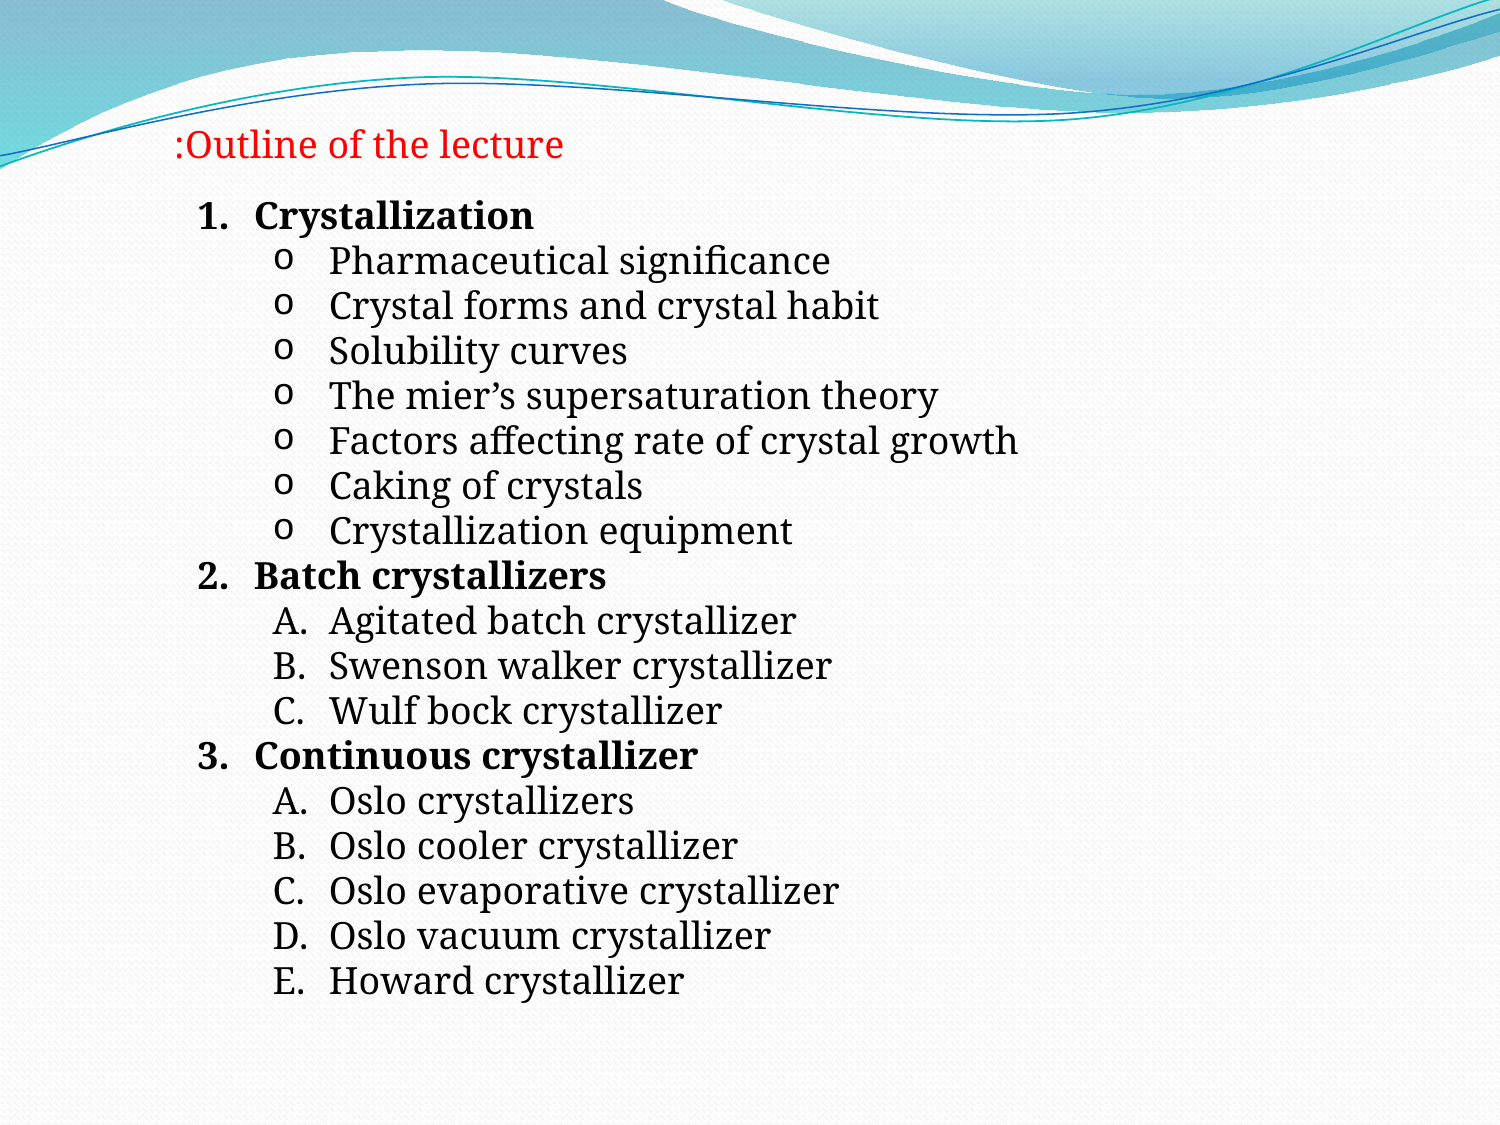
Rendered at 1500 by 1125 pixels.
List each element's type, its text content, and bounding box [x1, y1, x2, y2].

text_box Outline of the lecture: [159, 113, 621, 174]
text_box Crystallization Pharmaceutical significance Crystal forms and crystal habit Solubility curves The mier’s supersaturation theory Factors affecting rate of crystal growth Caking of crystals Crystallization equipment Batch crystallizers Agitated batch crystallizer Swenson walker crystallizer Wulf bock crystallizer Continuous crystallizer Oslo crystallizers Oslo cooler crystallizer Oslo evaporative crystallizer Oslo vacuum crystallizer Howard crystallizer [182, 184, 1058, 1010]
